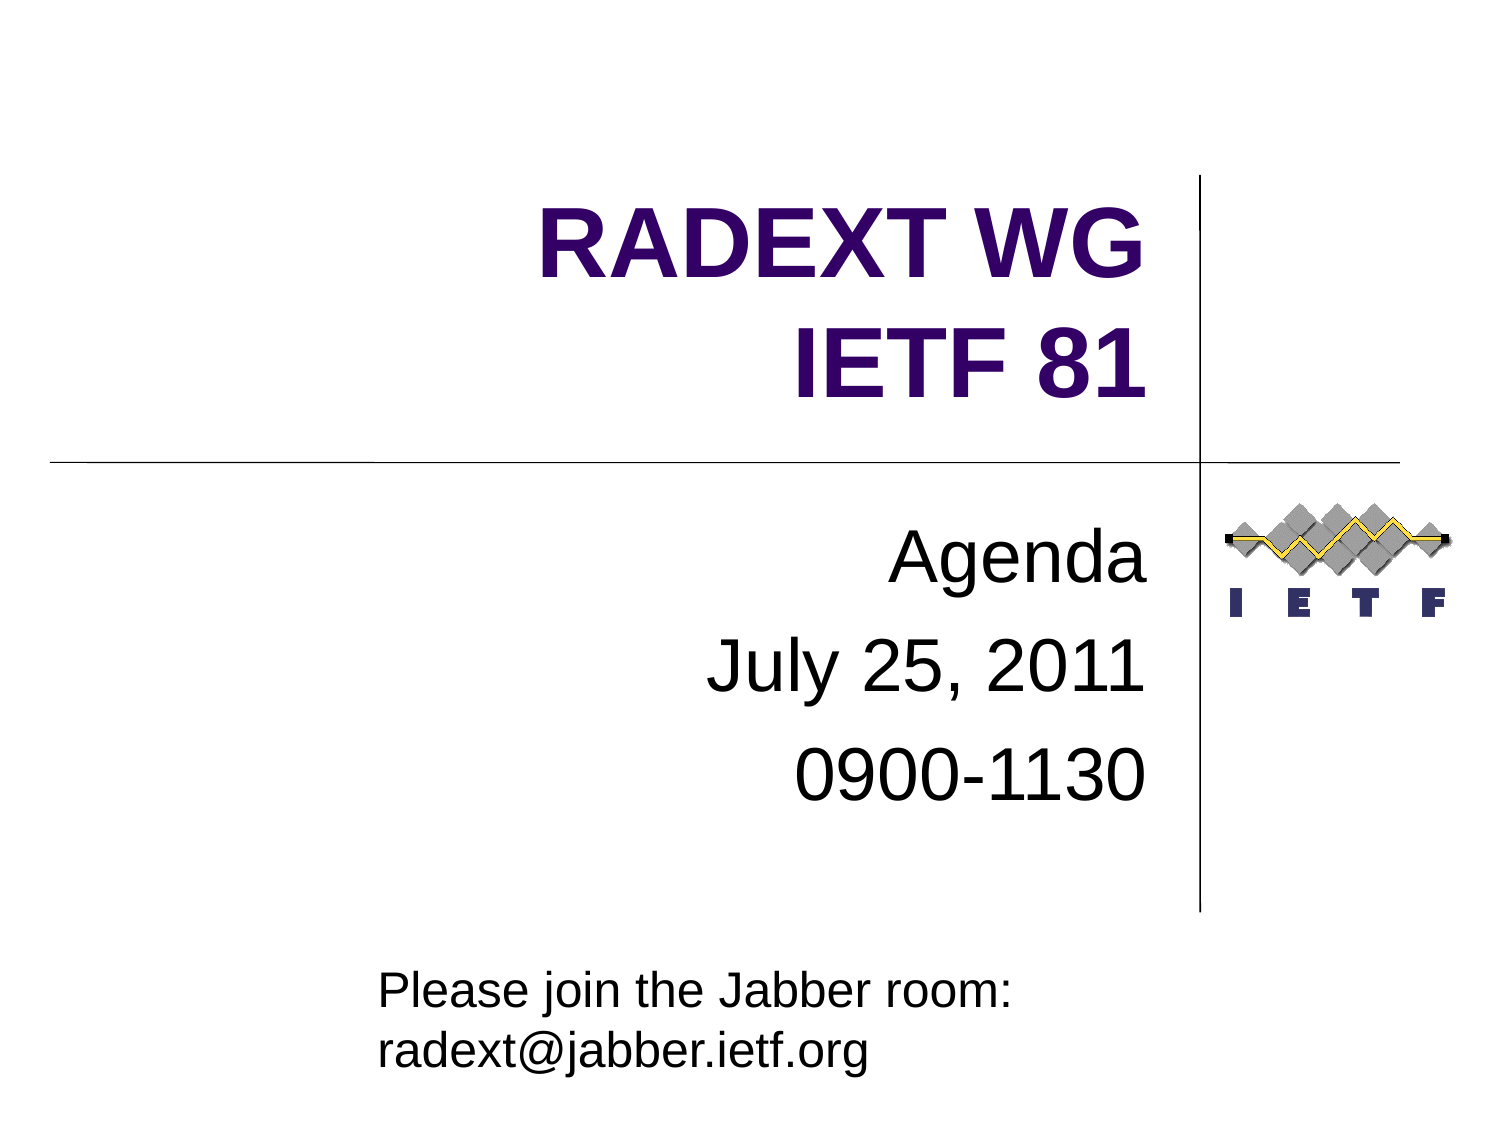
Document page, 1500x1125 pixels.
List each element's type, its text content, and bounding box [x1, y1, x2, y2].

text_box RADEXT WG IETF 81 [49, 75, 1163, 425]
text_box Agenda July 25, 2011 0900-1130 [37, 500, 1163, 932]
text_box Please join the Jabber room: radext@jabber.ietf.org [362, 949, 1313, 1086]
picture [1212, 487, 1463, 631]
